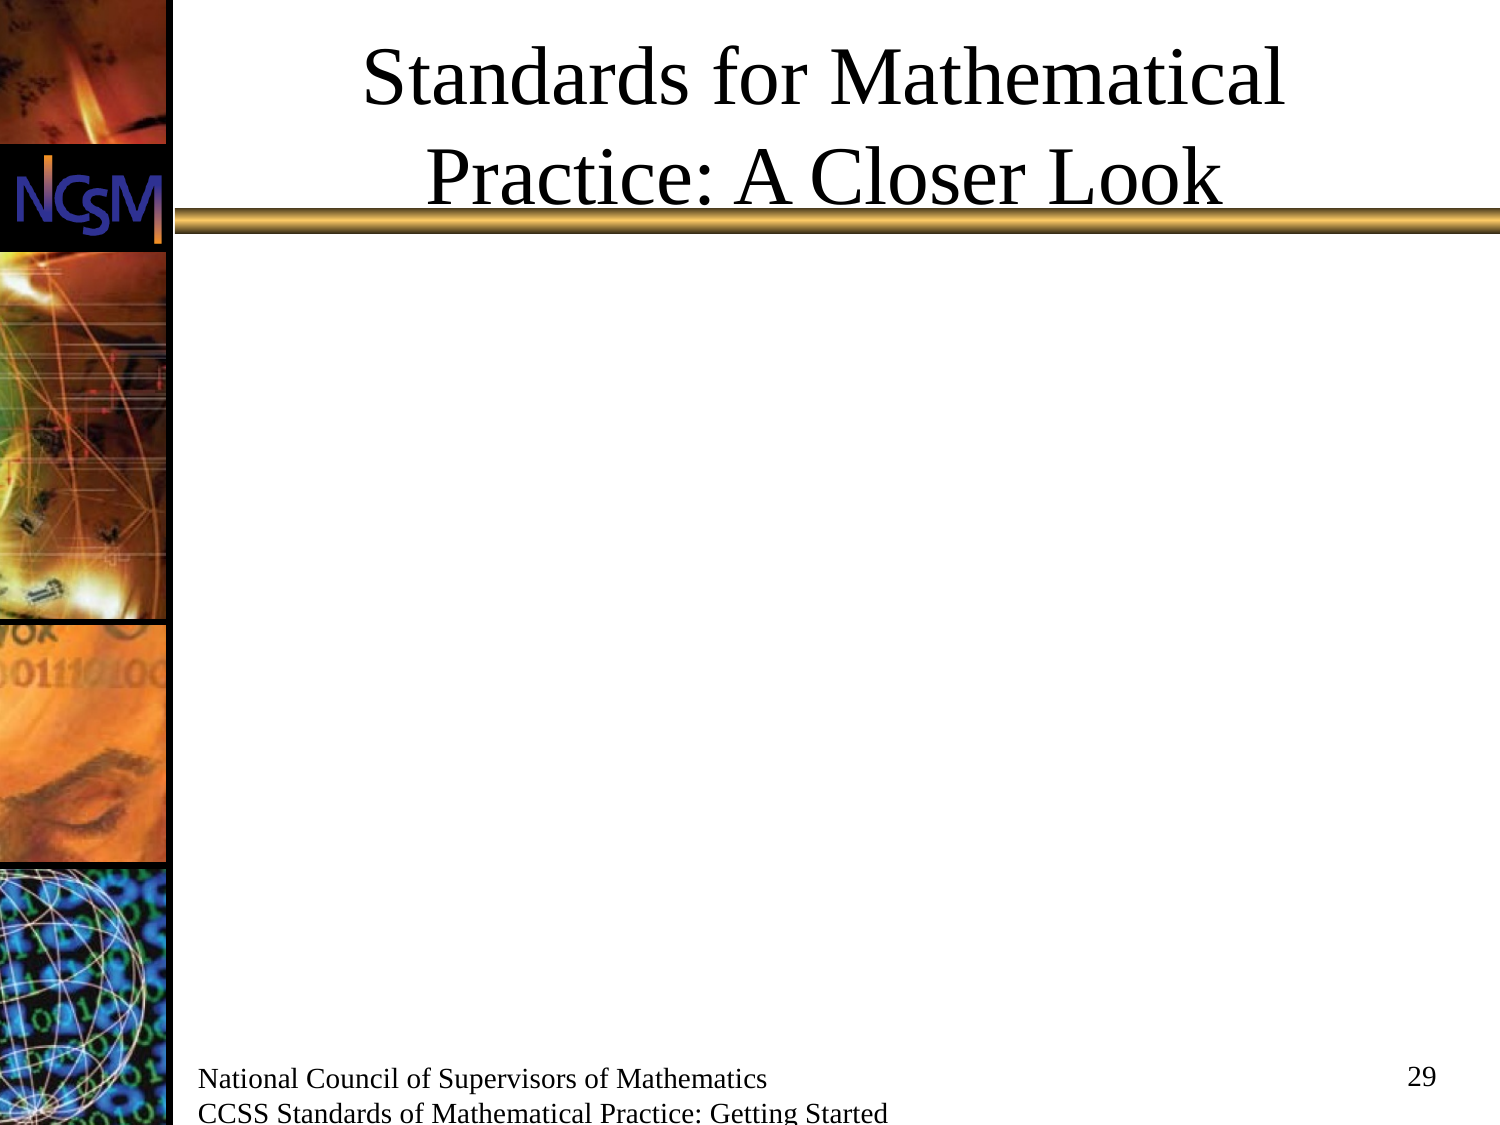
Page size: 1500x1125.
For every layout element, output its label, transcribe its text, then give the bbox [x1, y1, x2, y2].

title Standards for Mathematical Practice: A Closer Look [200, 37, 1450, 206]
picture [0, 869, 166, 1125]
slide_number 29 [1379, 1049, 1453, 1125]
picture [0, 0, 167, 619]
picture [0, 625, 166, 862]
